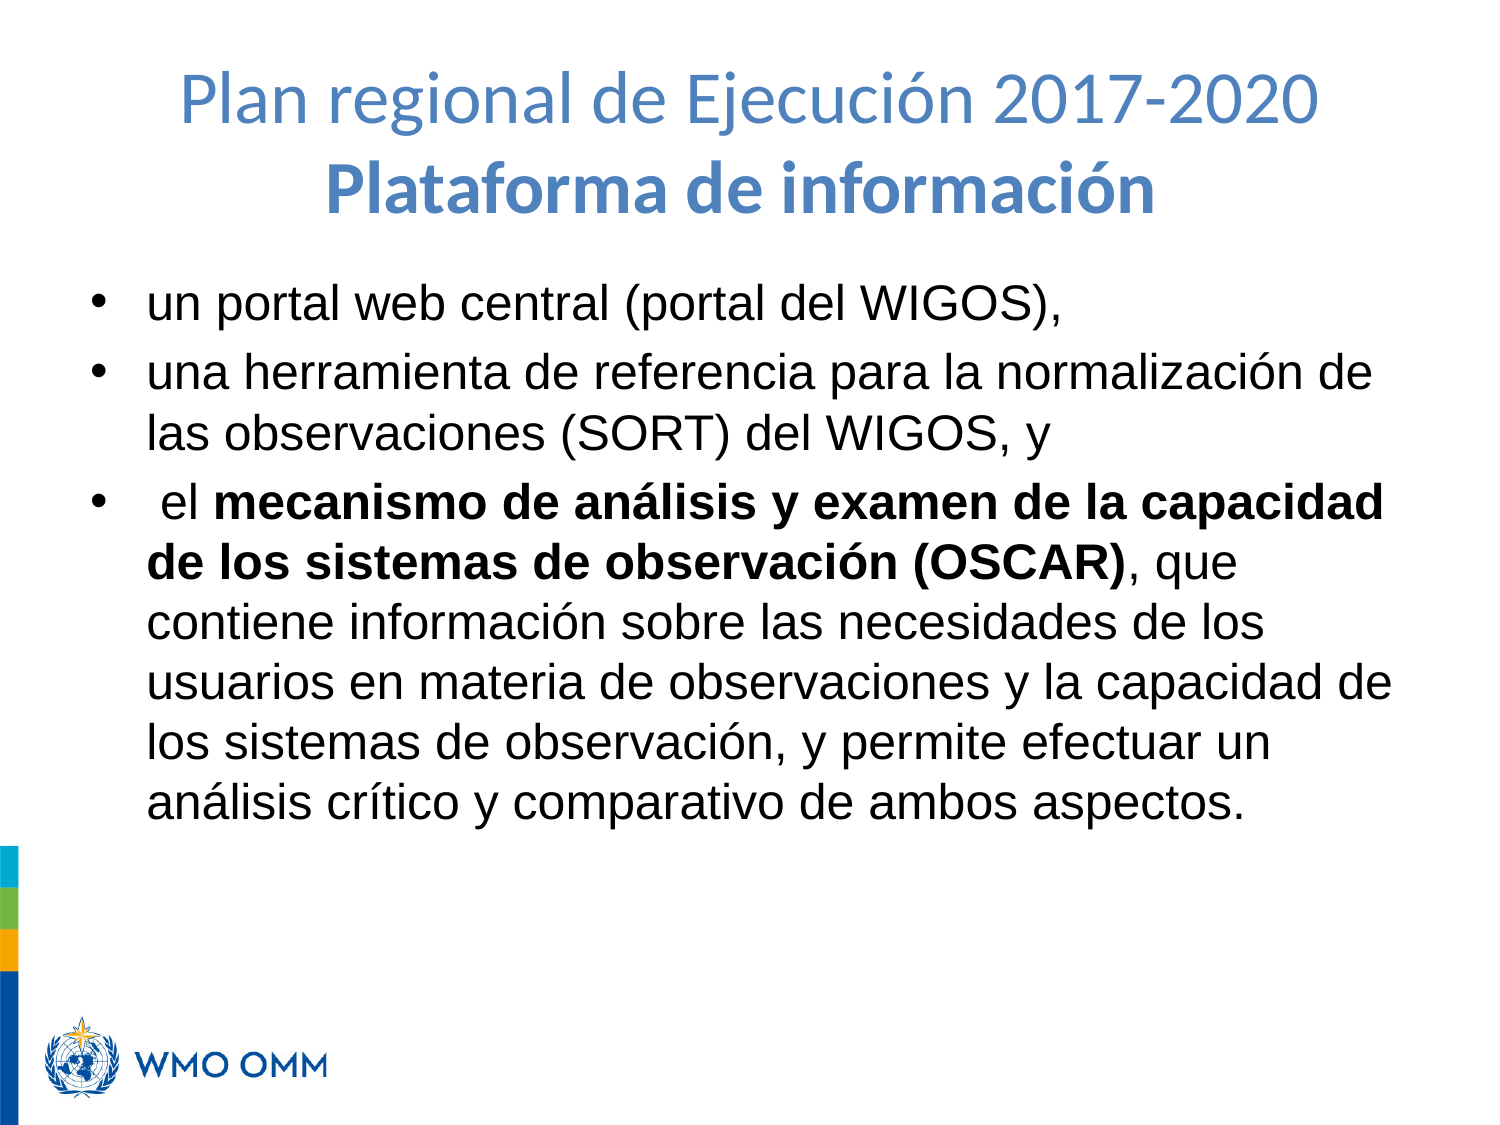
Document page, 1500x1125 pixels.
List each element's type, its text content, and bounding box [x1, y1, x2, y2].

list un portal web central (portal del WIGOS), una herramienta de referencia para la normalización de las observaciones (SORT) del WIGOS, y el mecanismo de análisis y examen de la capacidad de los sistemas de observación (OSCAR), que contiene información sobre las necesidades de los usuarios en materia de observaciones y la capacidad de los sistemas de observación, y permite efectuar un análisis crítico y comparativo de ambos aspectos. [75, 262, 1425, 1005]
picture [0, 845, 327, 1125]
title Plan regional de Ejecución 2017-2020 Plataforma de información [75, 45, 1425, 233]
